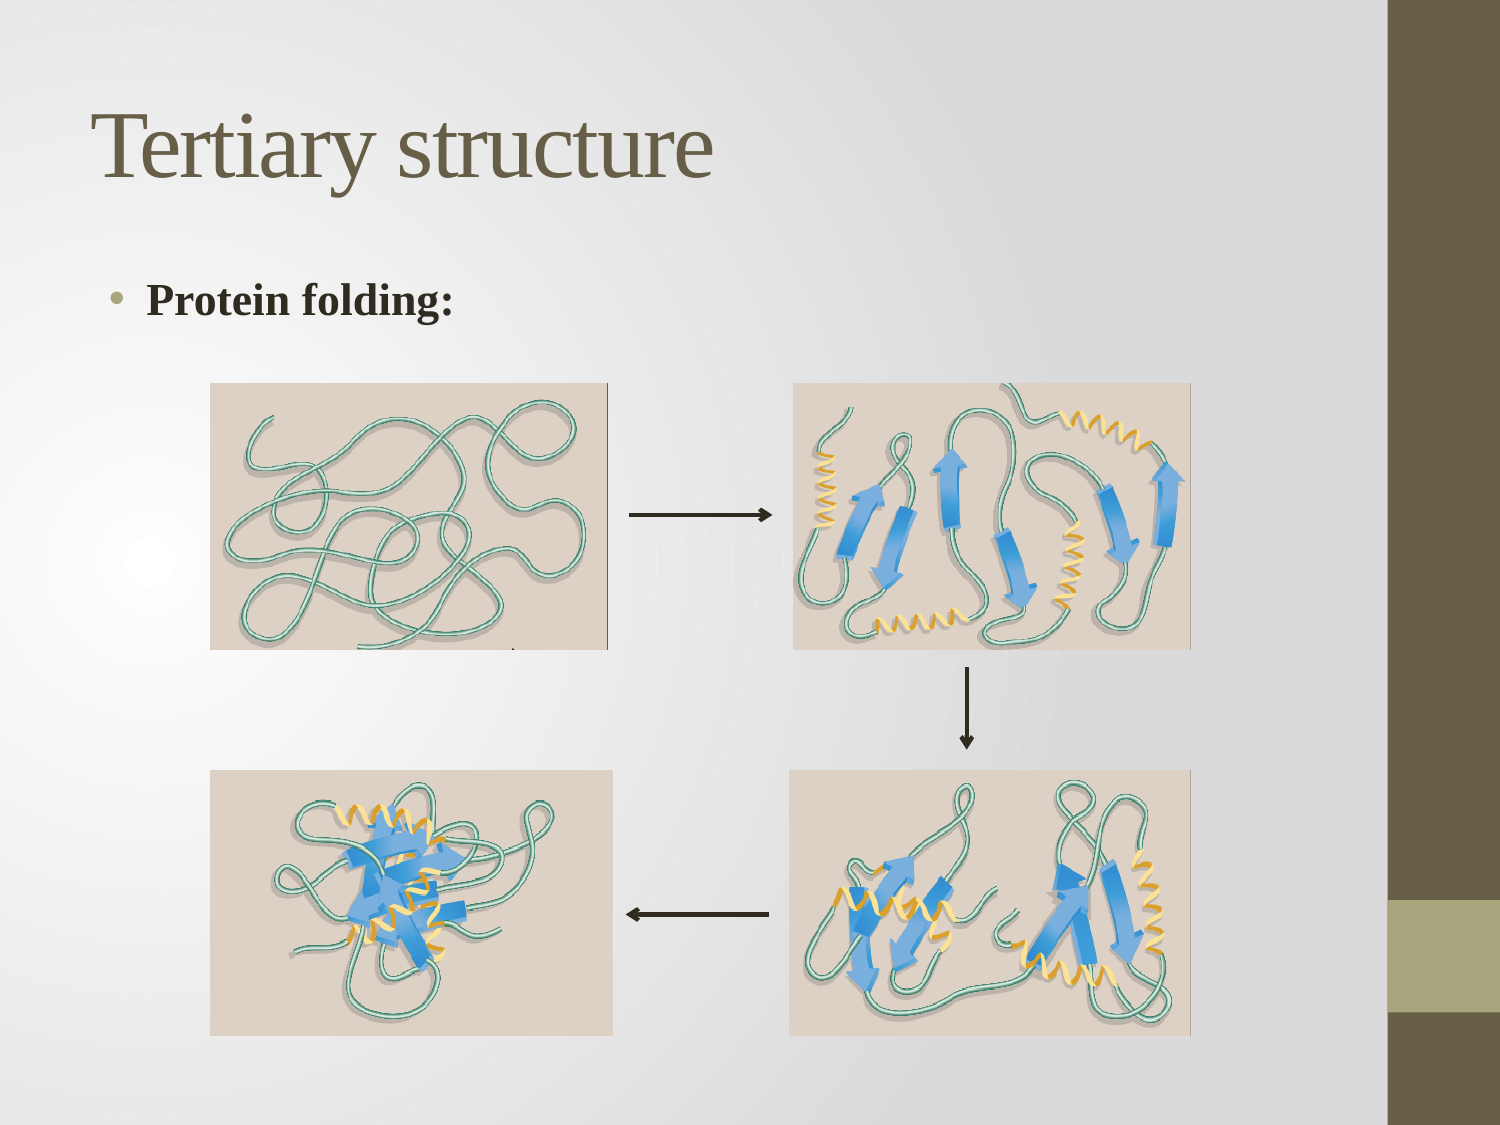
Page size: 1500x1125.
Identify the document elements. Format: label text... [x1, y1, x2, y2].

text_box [210, 383, 1192, 1037]
title Tertiary structure [75, 45, 1325, 233]
list Protein folding: [75, 262, 1325, 1050]
